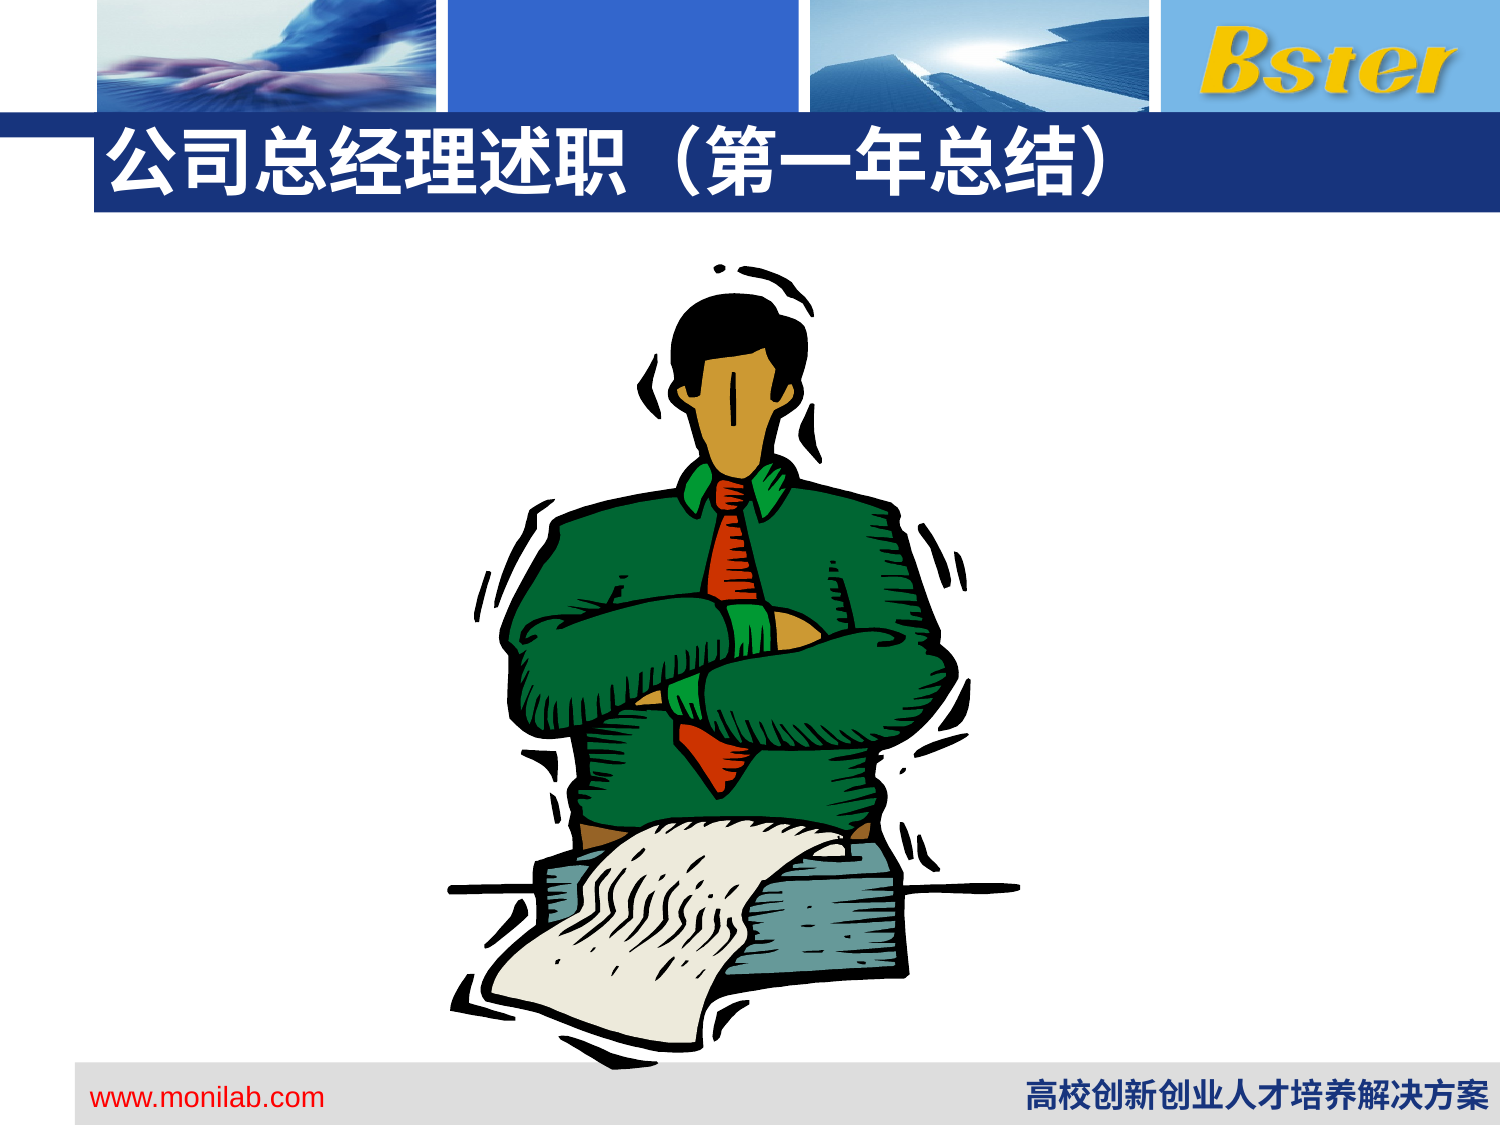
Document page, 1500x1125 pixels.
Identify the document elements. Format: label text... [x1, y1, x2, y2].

picture [97, 0, 437, 112]
picture [1199, 26, 1458, 94]
picture [810, 0, 1150, 112]
title 公司总经理述职（第一年总结） [88, 113, 1369, 206]
picture [445, 257, 1021, 1070]
